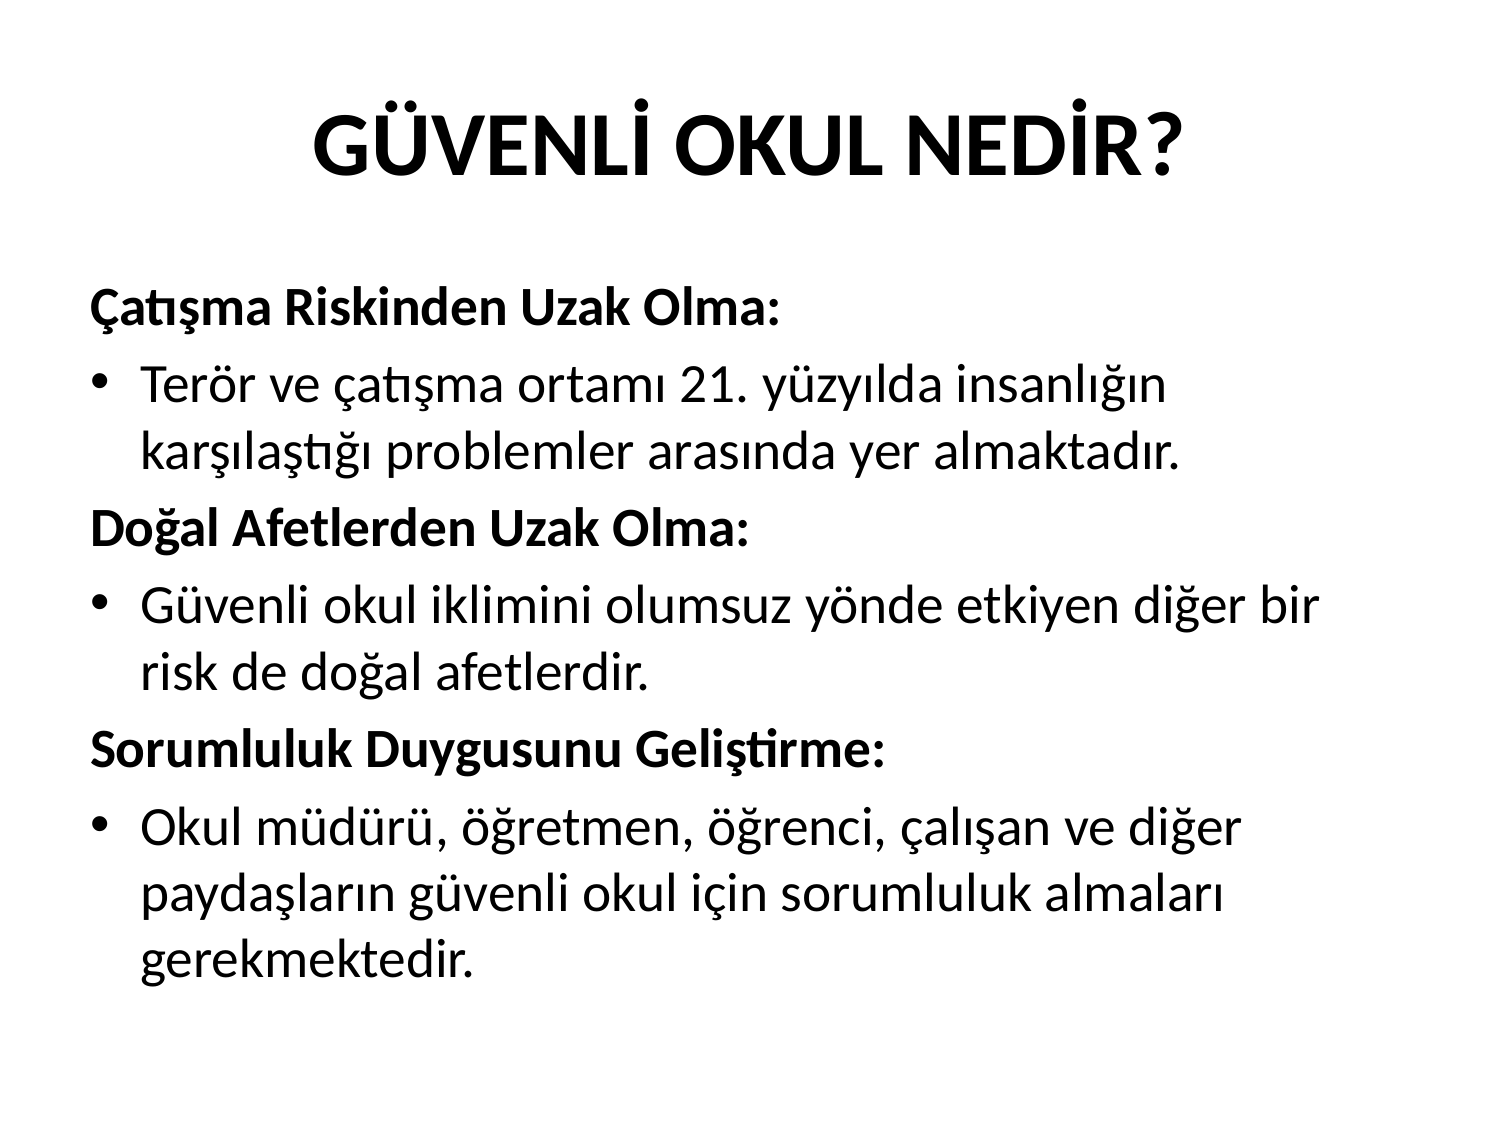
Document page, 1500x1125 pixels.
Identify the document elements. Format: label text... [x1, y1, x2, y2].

list Çatışma Riskinden Uzak Olma: Terör ve çatışma ortamı 21. yüzyılda insanlığın karşılaştığı problemler arasında yer almaktadır. Doğal Afetlerden Uzak Olma: Güvenli okul iklimini olumsuz yönde etkiyen diğer bir risk de doğal afetlerdir. Sorumluluk Duygusunu Geliştirme: Okul müdürü, öğretmen, öğrenci, çalışan ve diğer paydaşların güvenli okul için sorumluluk almaları gerekmektedir. [75, 262, 1425, 1005]
title GÜVENLİ OKUL NEDİR? [75, 45, 1425, 233]
